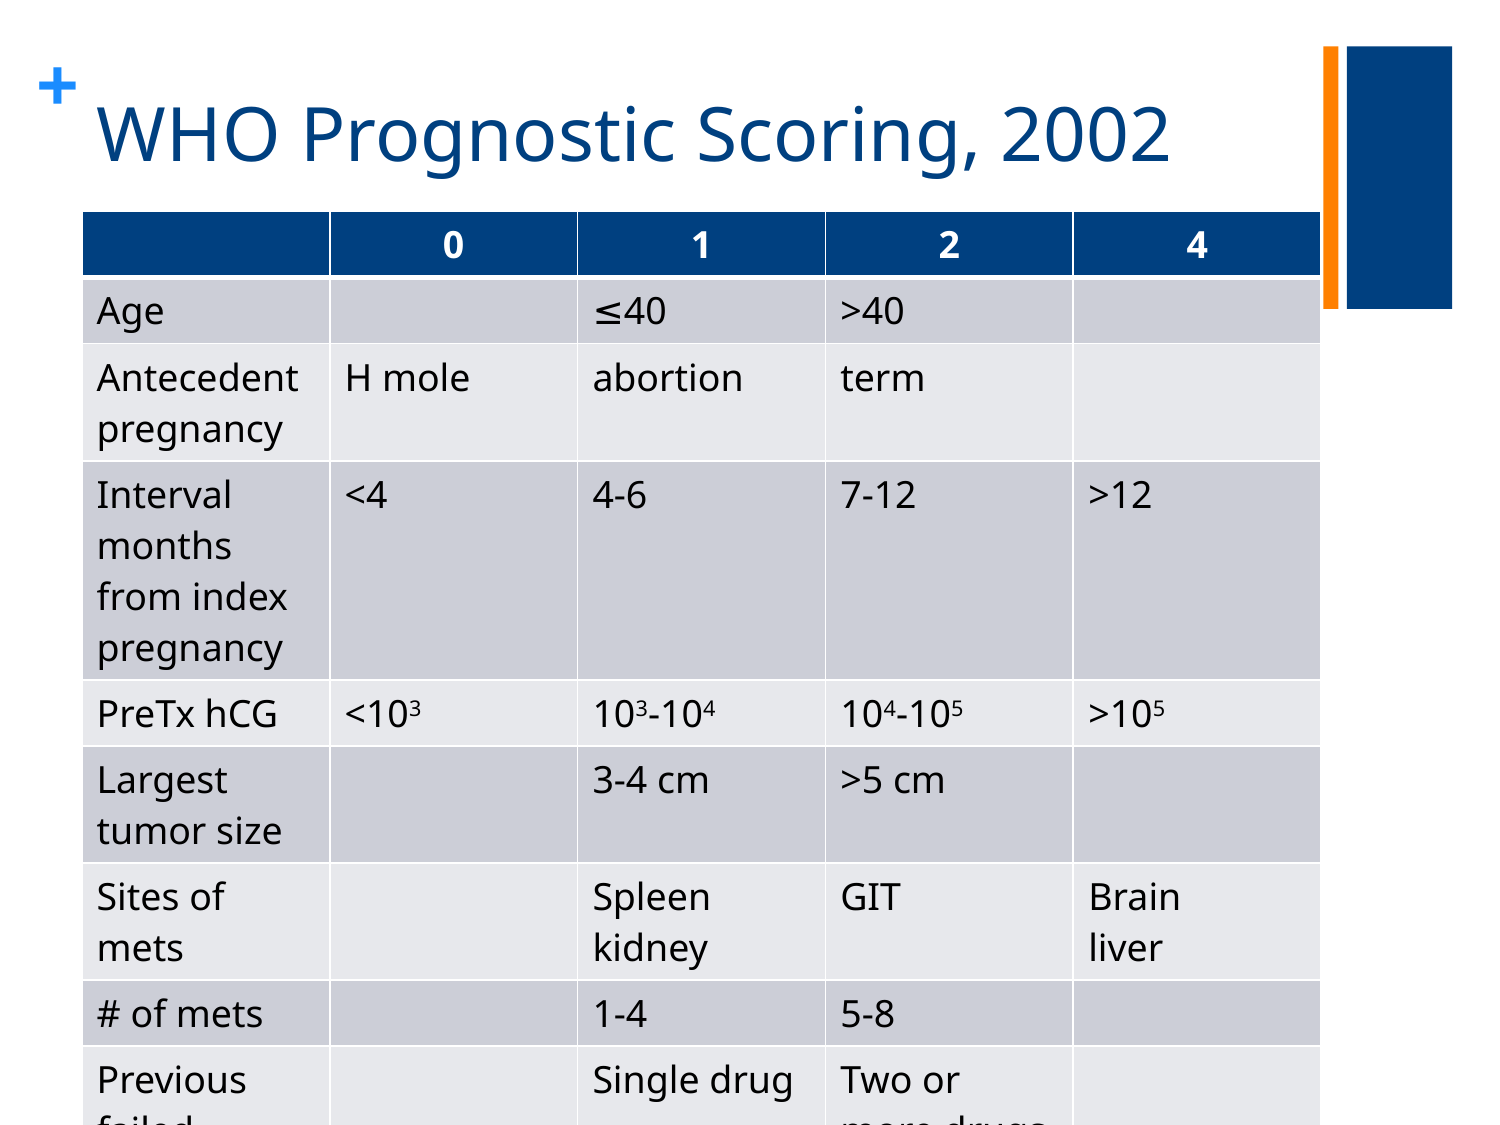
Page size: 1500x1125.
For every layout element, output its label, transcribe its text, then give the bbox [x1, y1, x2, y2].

table_cell >5 cm [826, 747, 1072, 862]
table_cell # of mets [83, 981, 329, 1045]
table_cell 3-4 cm [578, 747, 825, 862]
table_cell [331, 747, 577, 862]
table_cell Sites of mets [83, 864, 329, 979]
table_cell Interval months from index pregnancy [83, 462, 329, 679]
table_cell [1074, 280, 1320, 343]
table_cell <103 [331, 681, 577, 745]
table_cell 4-6 [578, 462, 825, 679]
table_header 1 [578, 212, 825, 275]
table_header 4 [1074, 212, 1320, 275]
table_cell [331, 1047, 577, 1125]
table_cell Largest tumor size [83, 747, 329, 862]
table_cell Age [83, 280, 329, 343]
table_cell [331, 981, 577, 1045]
table_cell >40 [826, 280, 1072, 343]
table_header [83, 212, 329, 275]
table_cell <4 [331, 462, 577, 679]
table_cell [1074, 344, 1320, 460]
table_cell 104-105 [826, 681, 1072, 745]
table_cell Two or more drugs [826, 1047, 1072, 1125]
table_cell GIT [826, 864, 1072, 979]
table_cell Single drug [578, 1047, 825, 1125]
table_cell [1074, 747, 1320, 862]
table_cell ≤40 [578, 280, 825, 343]
table_cell H mole [331, 344, 577, 460]
table_cell Antecedent pregnancy [83, 344, 329, 460]
table_cell [1074, 1047, 1320, 1125]
table_cell 1-4 [578, 981, 825, 1045]
table_cell >12 [1074, 462, 1320, 679]
table_cell 5-8 [826, 981, 1072, 1045]
table_cell Brain liver [1074, 864, 1320, 979]
title WHO Prognostic Scoring, 2002 [81, 79, 1322, 210]
table_cell 103-104 [578, 681, 825, 745]
table_cell abortion [578, 344, 825, 460]
table_cell [331, 864, 577, 979]
table_cell >105 [1074, 681, 1320, 745]
table_cell term [826, 344, 1072, 460]
table_cell PreTx hCG [83, 681, 329, 745]
table_cell Previous failed chemotx [83, 1047, 329, 1125]
table_cell [331, 280, 577, 343]
table_cell [1074, 981, 1320, 1045]
table_cell 7-12 [826, 462, 1072, 679]
table_header 0 [331, 212, 577, 275]
table_cell Spleen kidney [578, 864, 825, 979]
table_header 2 [826, 212, 1072, 275]
